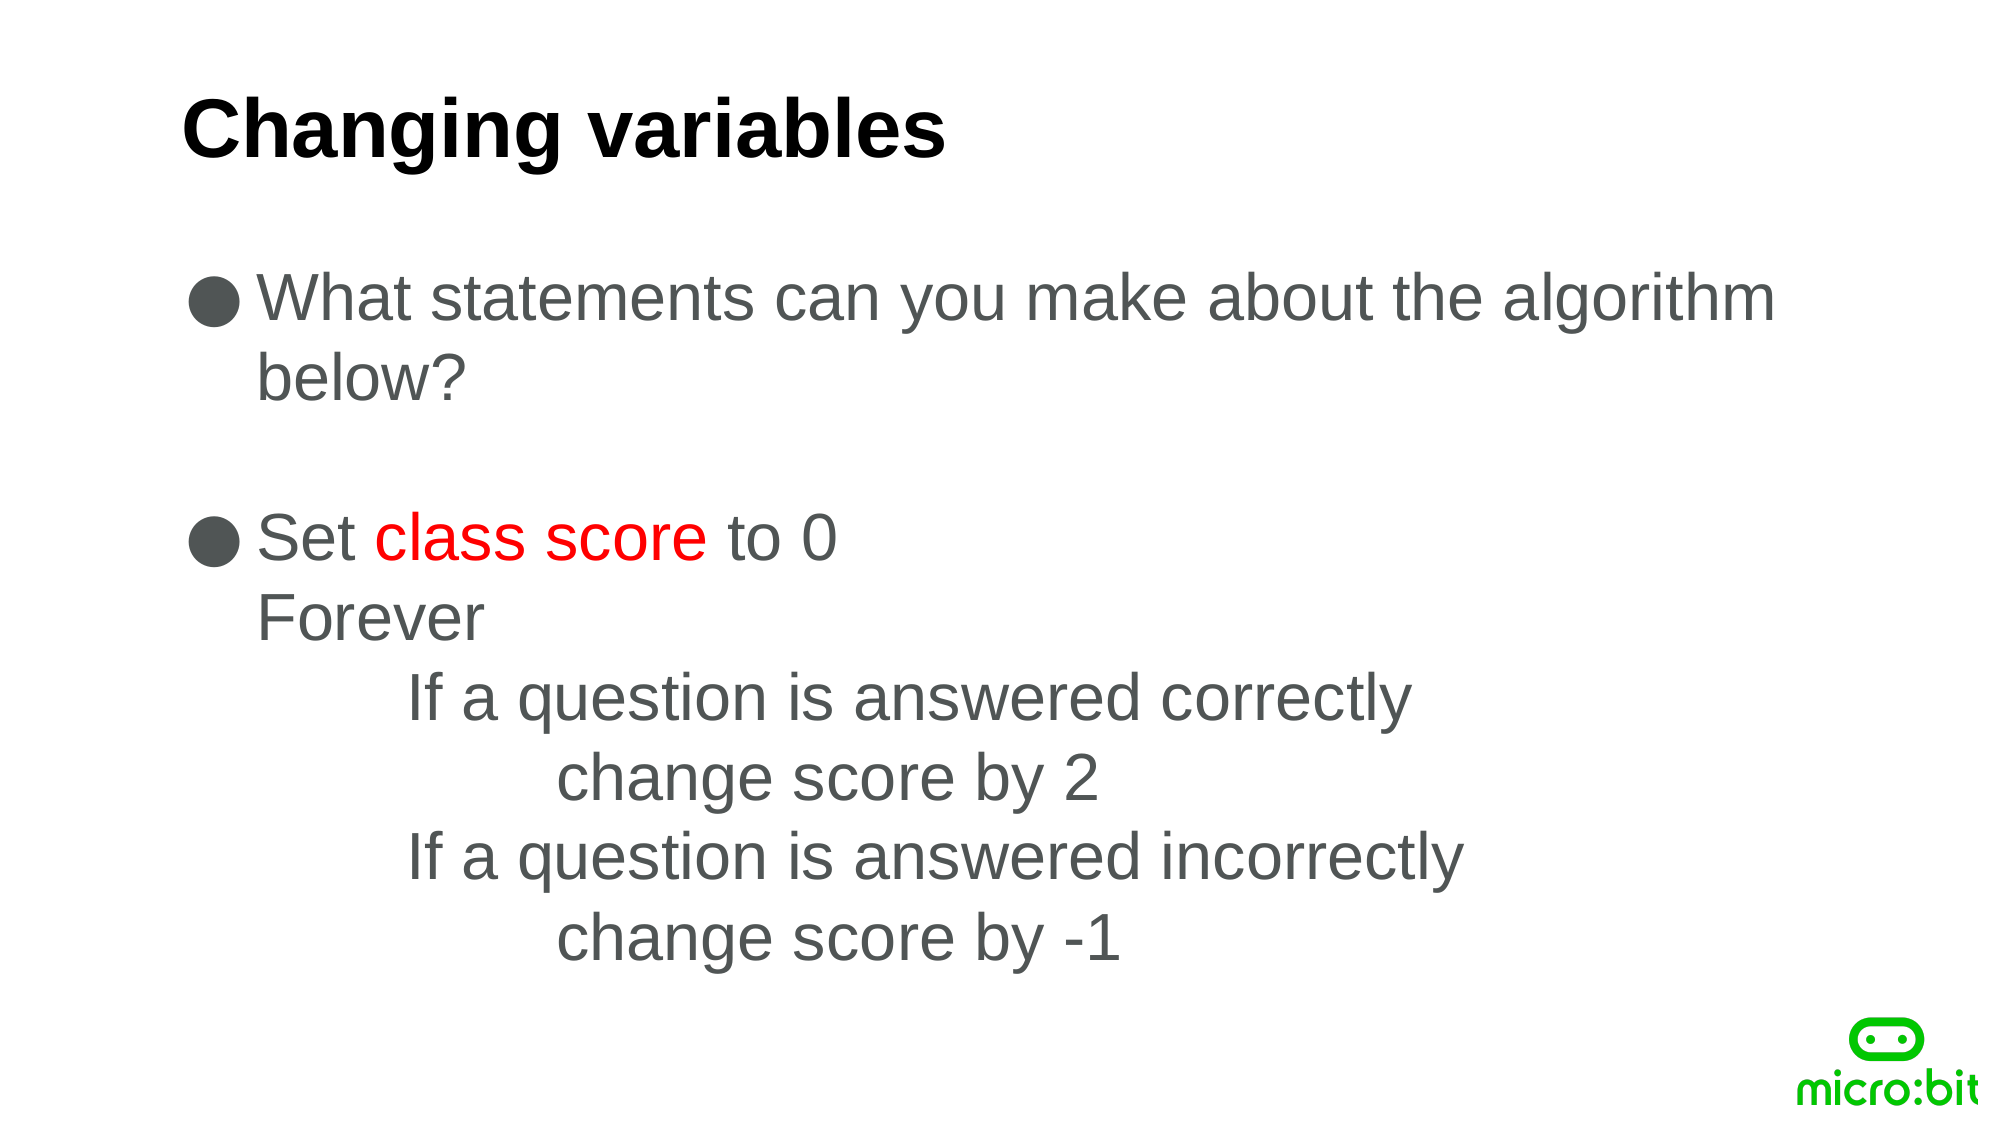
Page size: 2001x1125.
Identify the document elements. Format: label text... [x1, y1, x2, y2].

text_box Changing variables What statements can you make about the algorithm below? Set class score to 0 Forever If a question is answered correctly change score by 2 If a question is answered incorrectly change score by -1 [166, 60, 1918, 884]
picture [1797, 1017, 1978, 1106]
